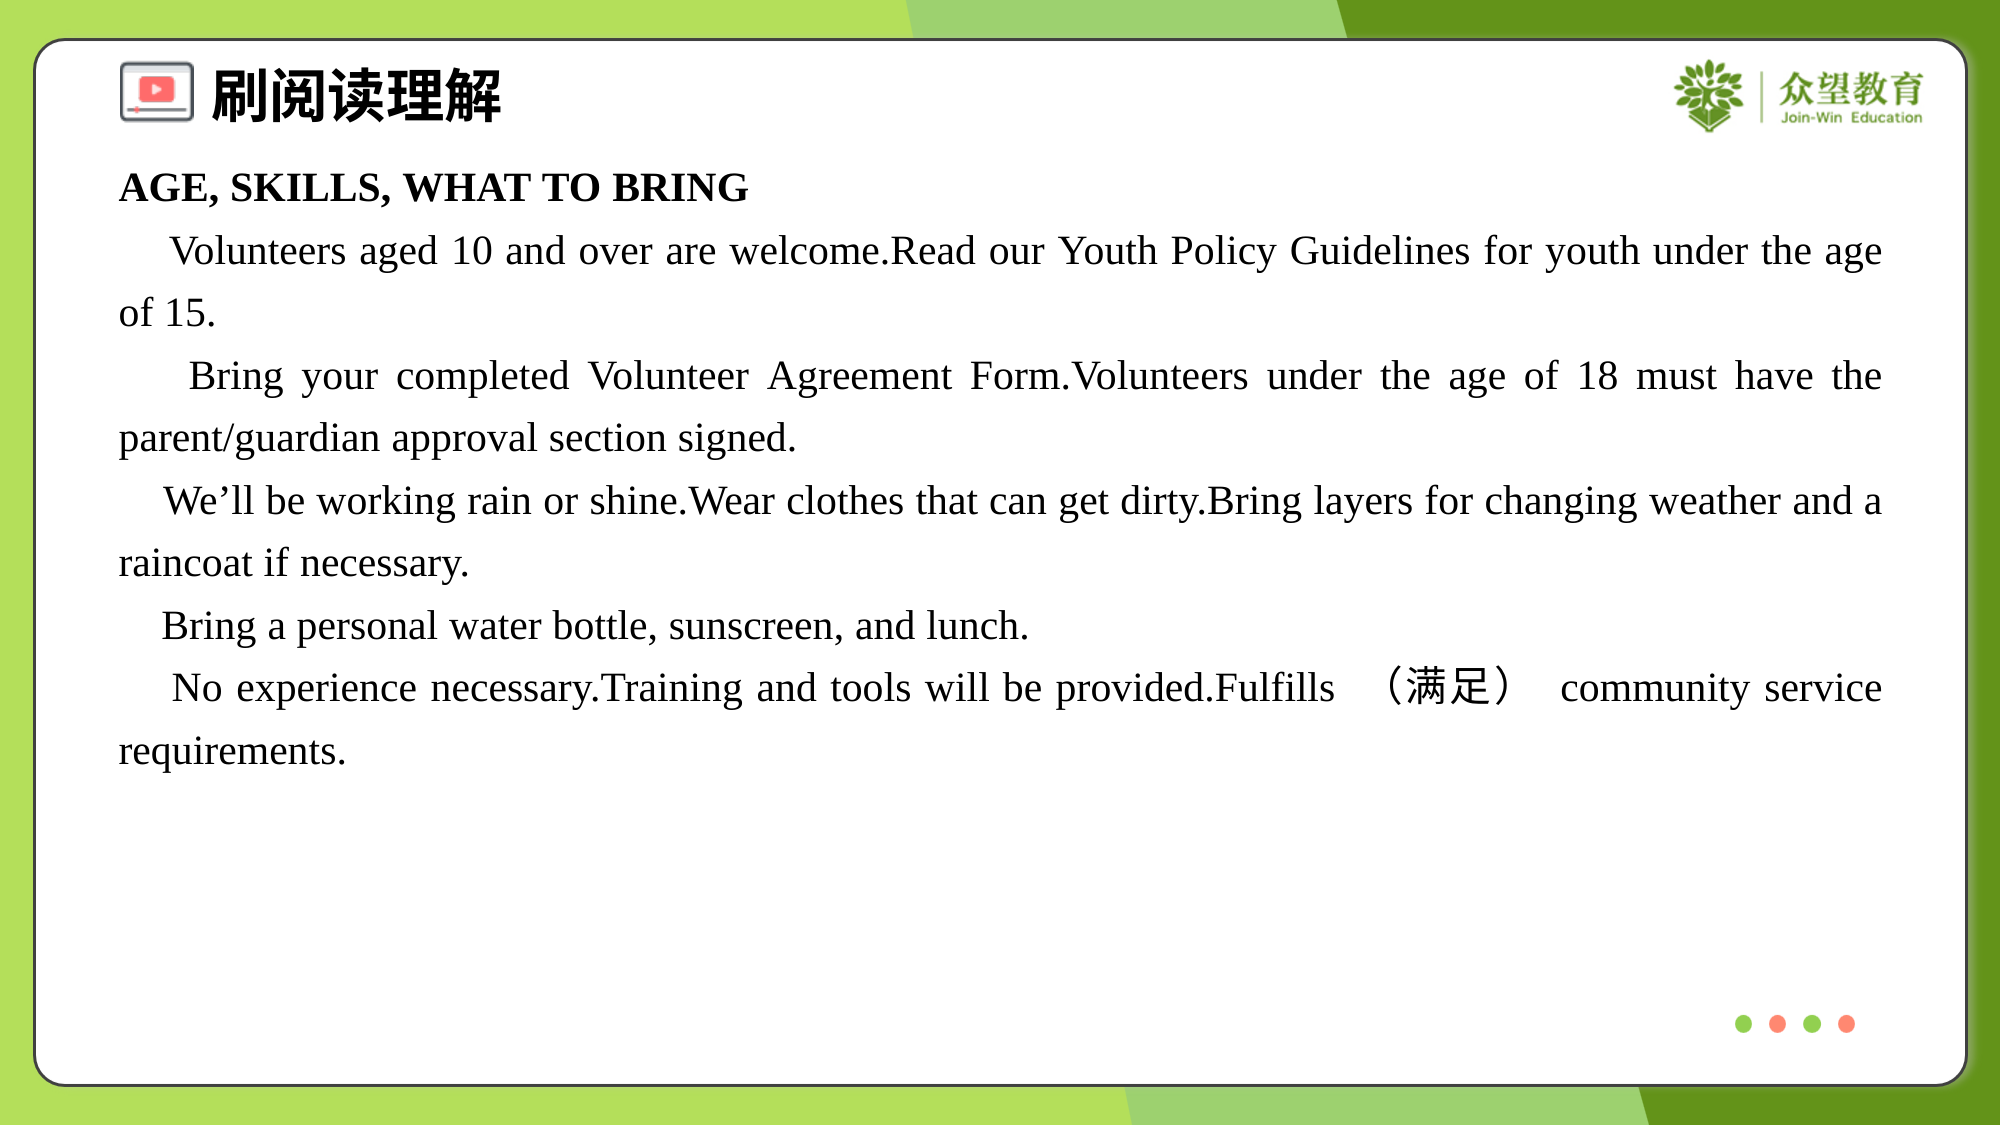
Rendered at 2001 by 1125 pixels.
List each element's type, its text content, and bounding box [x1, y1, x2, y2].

picture [0, 0, 2000, 1125]
text_box AGE, SKILLS, WHAT TO BRING Volunteers aged 10 and over are welcome.Read our Youth Policy Guidelines for youth under the age of 15. Bring your completed Volunteer Agreement Form.Volunteers under the age of 18 must have the parent/guardian approval section signed. We’ll be working rain or shine.Wear clothes that can get dirty.Bring layers for changing weather and a raincoat if necessary. Bring a personal water bottle, sunscreen, and lunch. No experience necessary.Training and tools will be provided.Fulfills （满足） community service requirements. [118, 147, 1883, 768]
